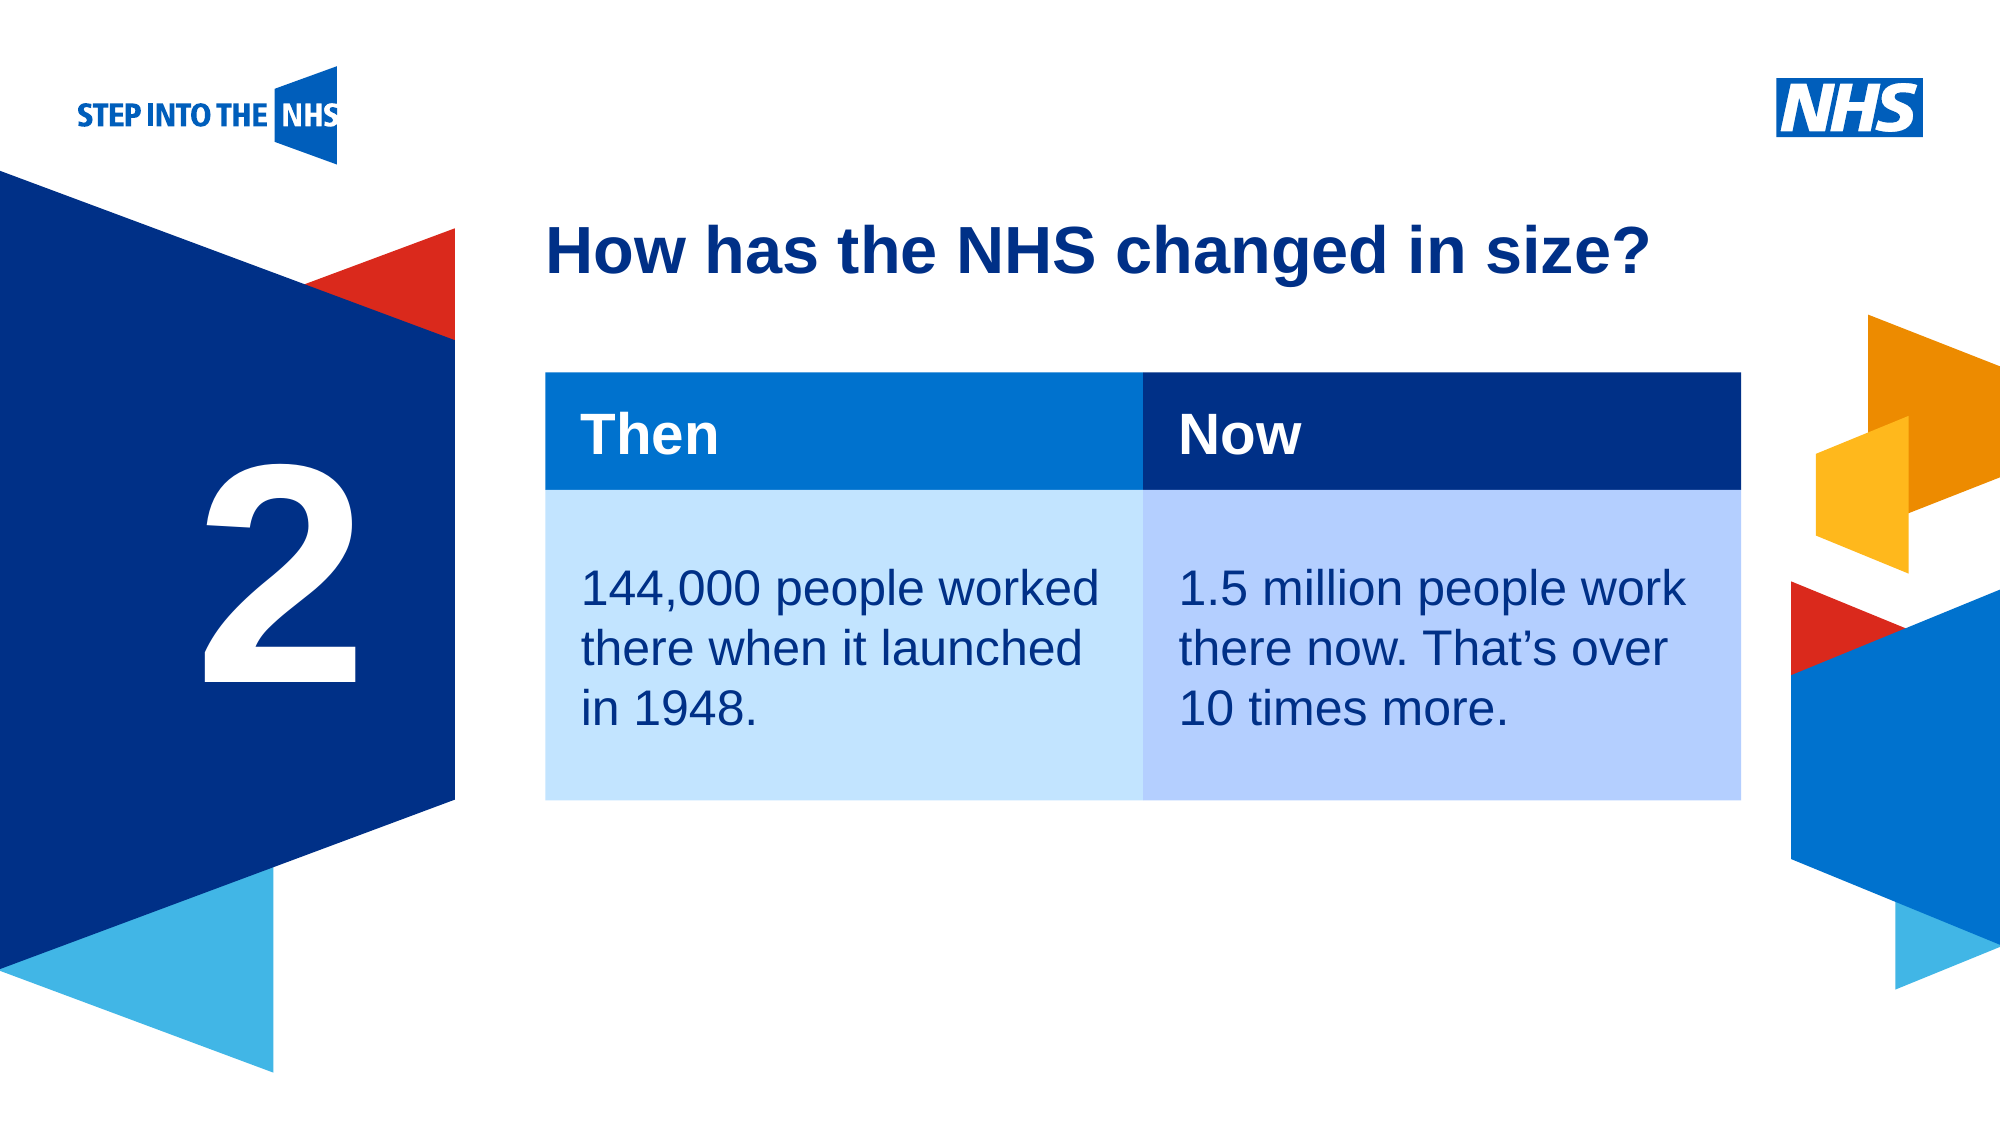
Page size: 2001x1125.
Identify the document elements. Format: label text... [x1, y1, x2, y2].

text_box Then [544, 371, 1142, 489]
text_box 144,000 people worked there when it launched in 1948. [544, 489, 1142, 801]
title How has the NHS changed in size? [545, 216, 1767, 307]
text_box 2 [194, 412, 401, 713]
text_box Now [1142, 371, 1742, 489]
text_box 1.5 million people work there now. That’s over 10 times more. [1142, 489, 1742, 801]
